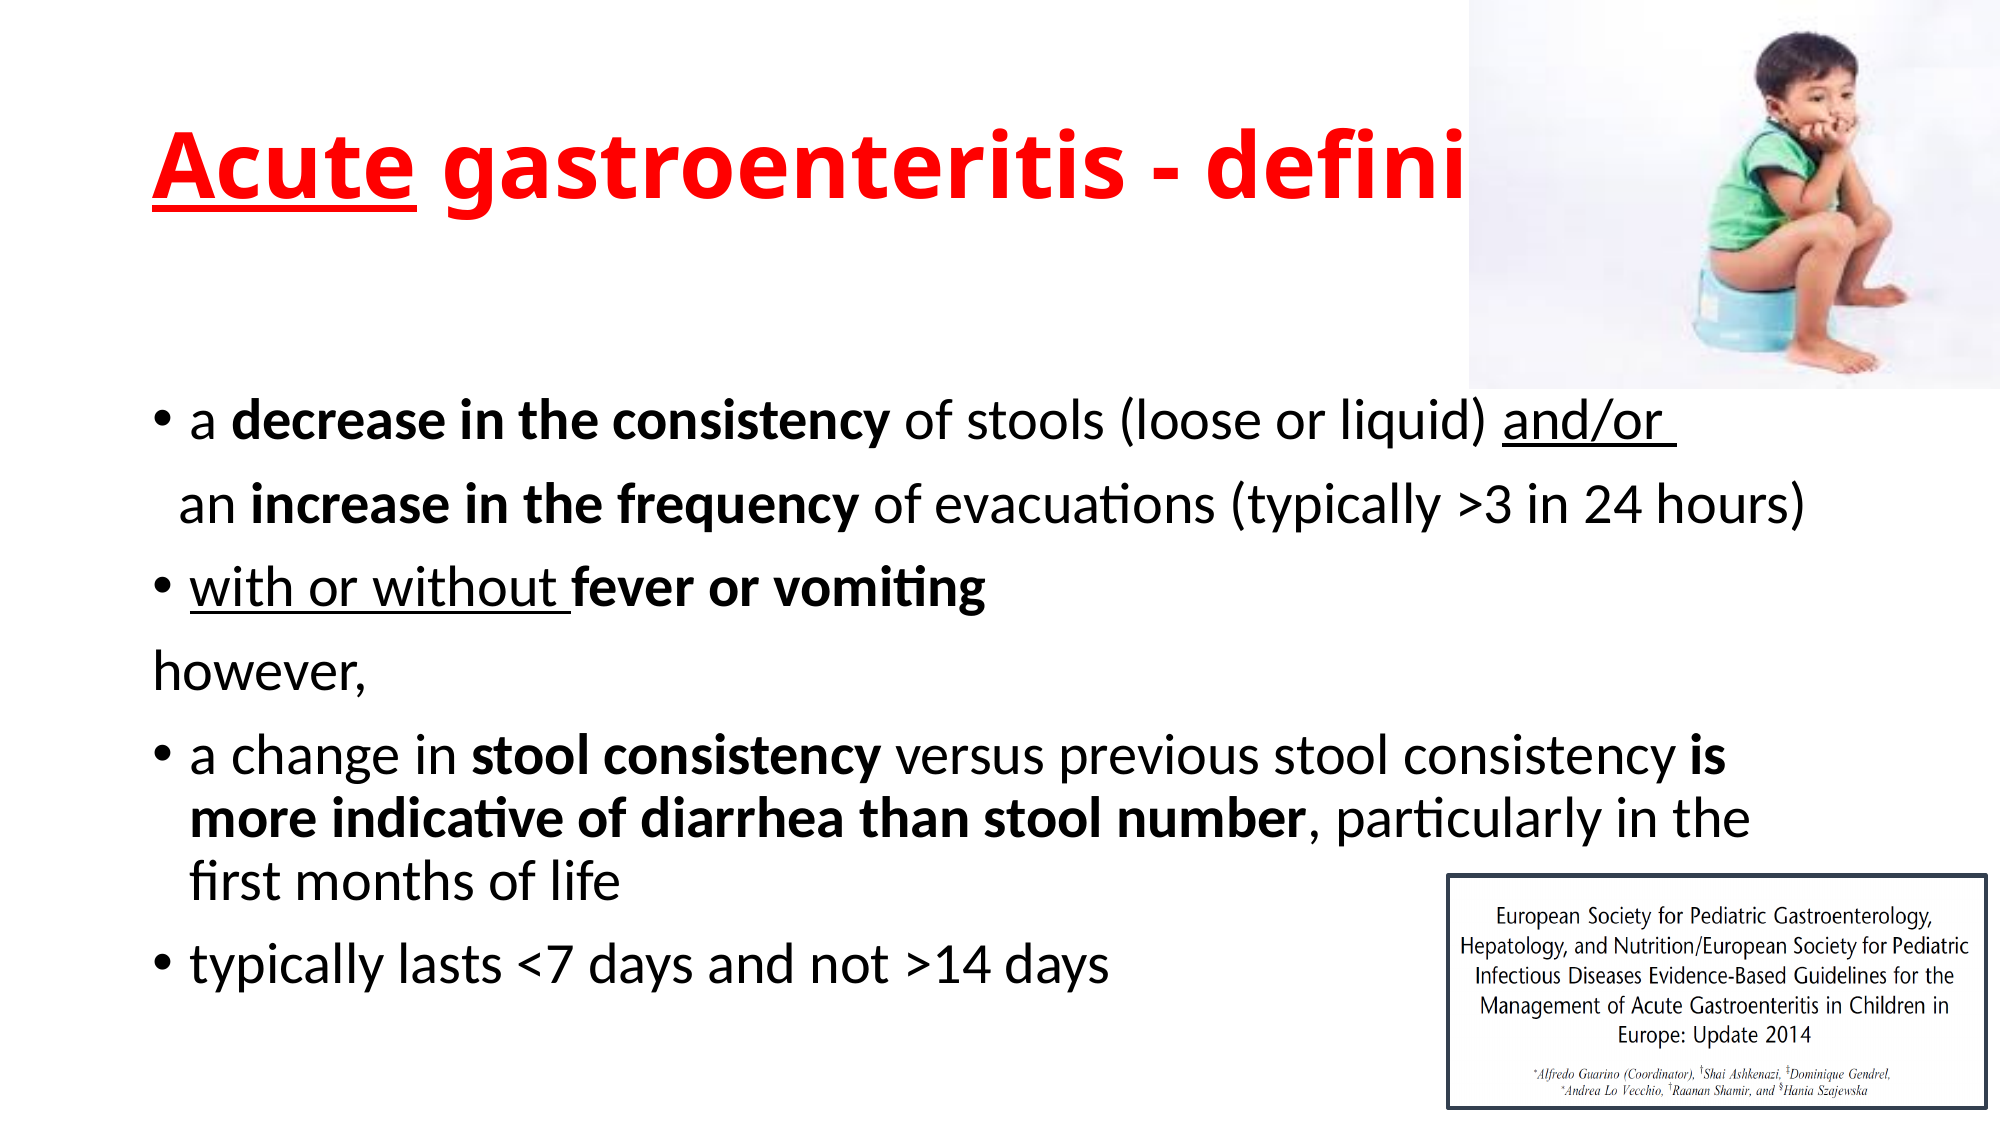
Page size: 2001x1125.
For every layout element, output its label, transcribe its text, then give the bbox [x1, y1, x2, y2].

picture [1449, 877, 1984, 1106]
list a decrease in the consistency of stools (loose or liquid) and/or an increase in the frequency of evacuations (typically >3 in 24 hours) with or without fever or vomiting however, a change in stool consistency versus previous stool consistency is more indicative of diarrhea than stool number, particularly in the first months of life typically lasts <7 days and not >14 days [137, 381, 1863, 1014]
title Acute gastroenteritis - definition [137, 59, 1469, 278]
picture [1469, 0, 2000, 389]
